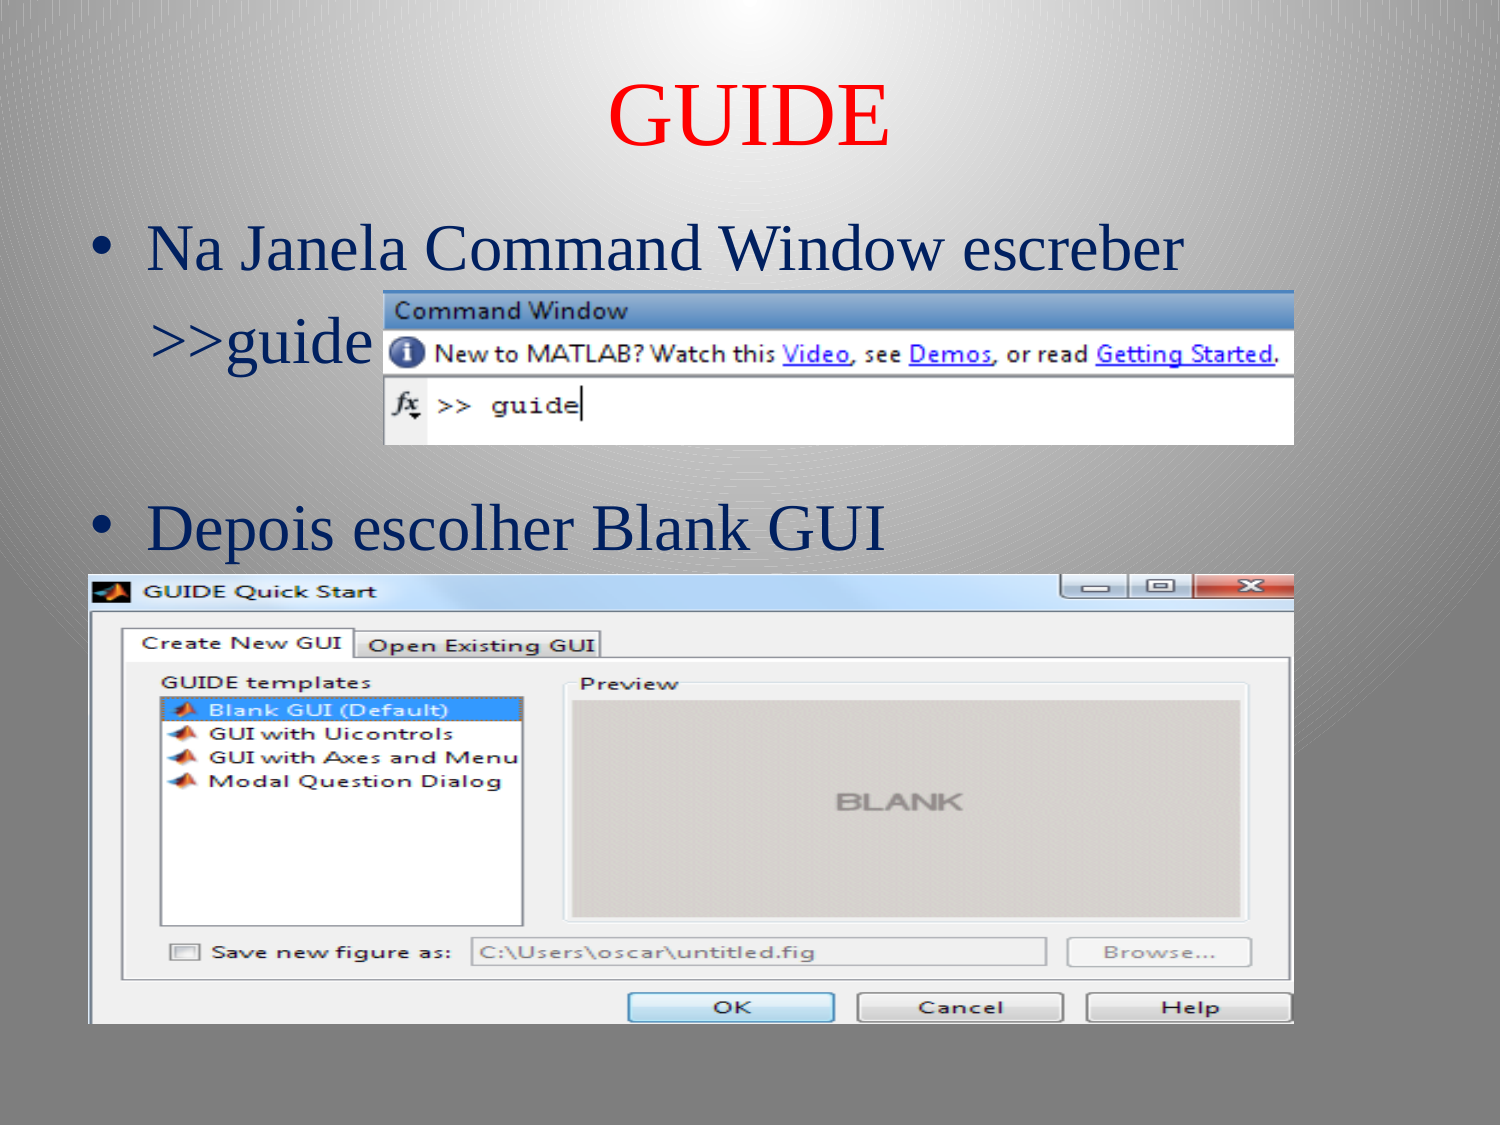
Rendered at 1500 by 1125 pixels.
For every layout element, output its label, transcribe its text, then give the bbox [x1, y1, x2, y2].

picture [88, 574, 1294, 1024]
list Na Janela Command Window escreber >>guide Depois escolher Blank GUI [75, 196, 1425, 1005]
picture [383, 290, 1294, 445]
title GUIDE [75, 45, 1425, 173]
